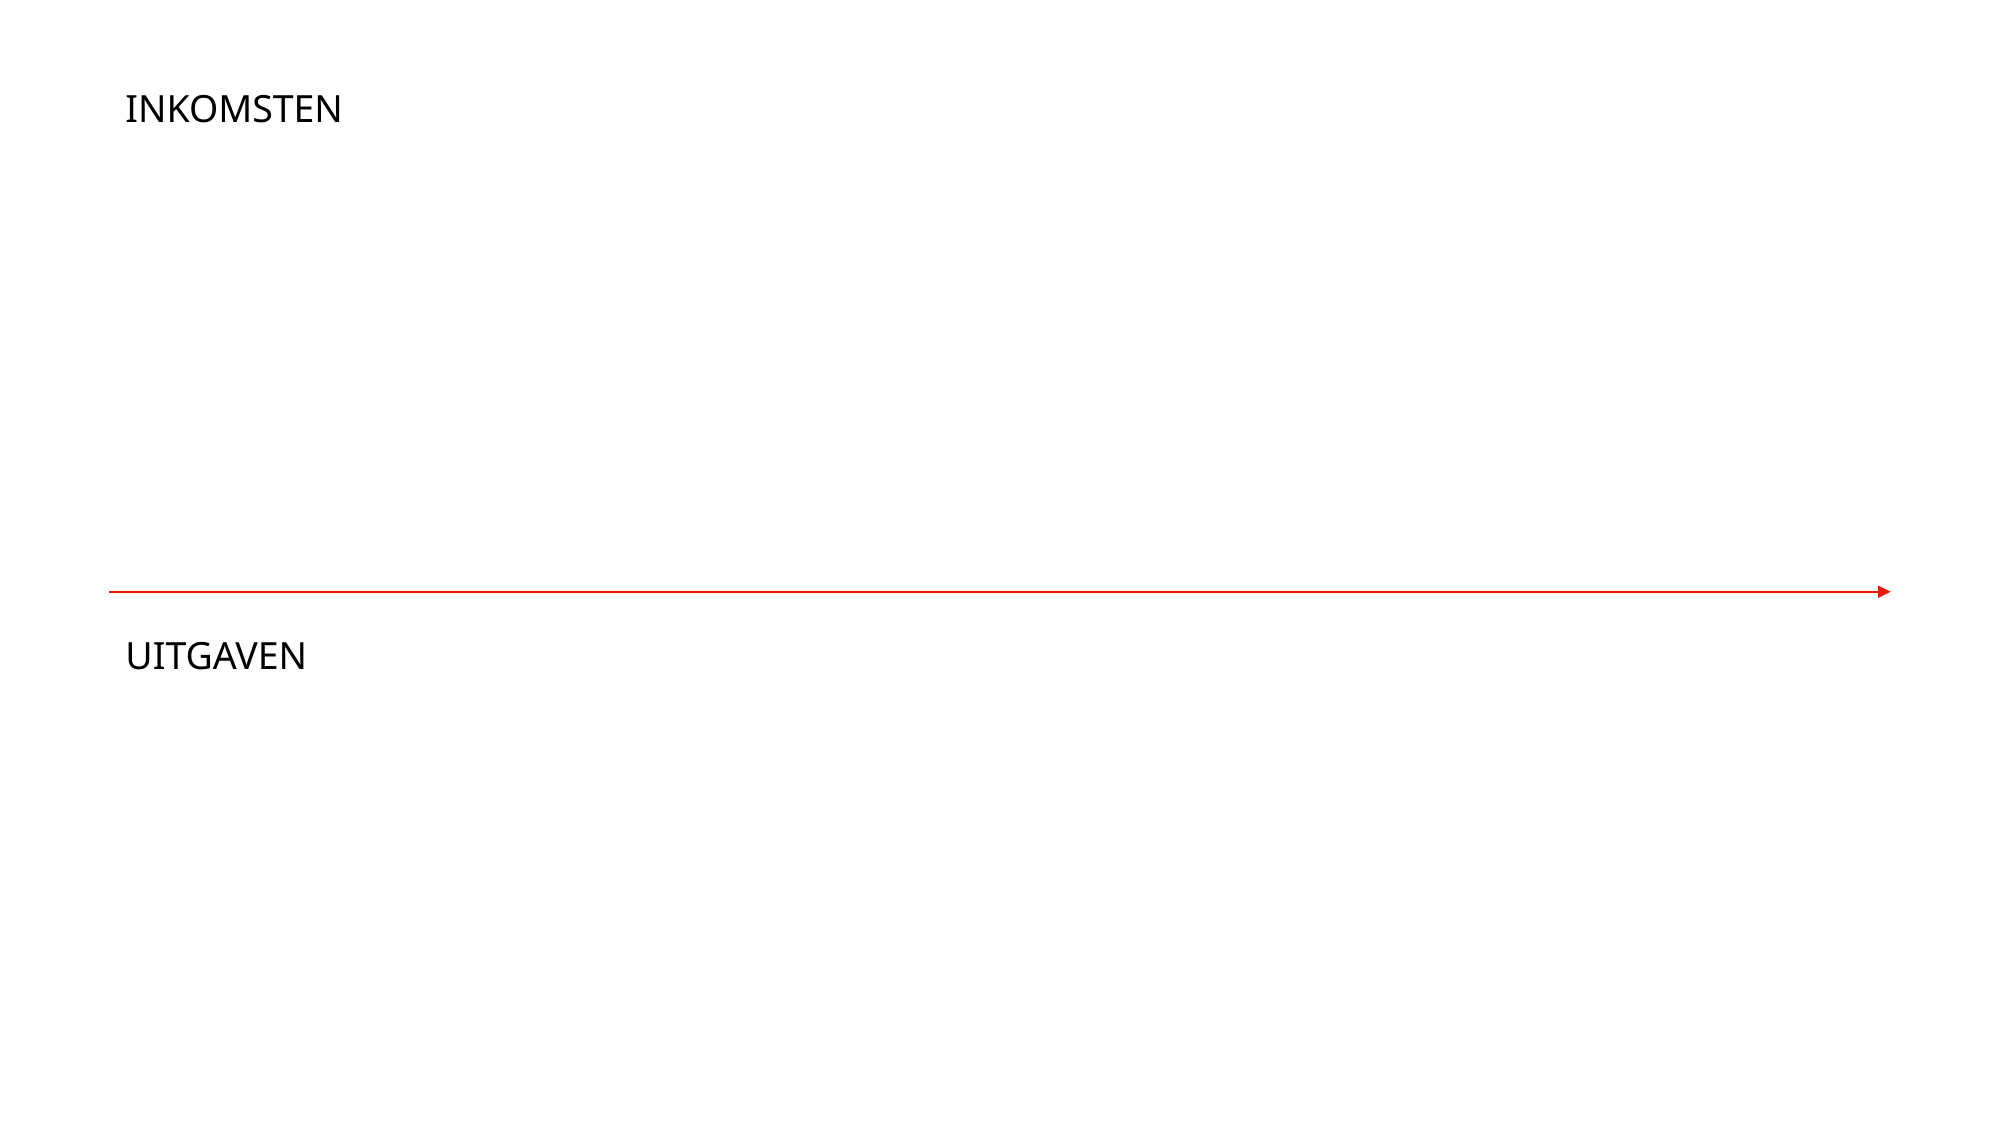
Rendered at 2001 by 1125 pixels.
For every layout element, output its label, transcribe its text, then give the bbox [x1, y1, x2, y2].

text_box UITGAVEN [110, 624, 468, 685]
text_box INKOMSTEN [110, 77, 468, 137]
